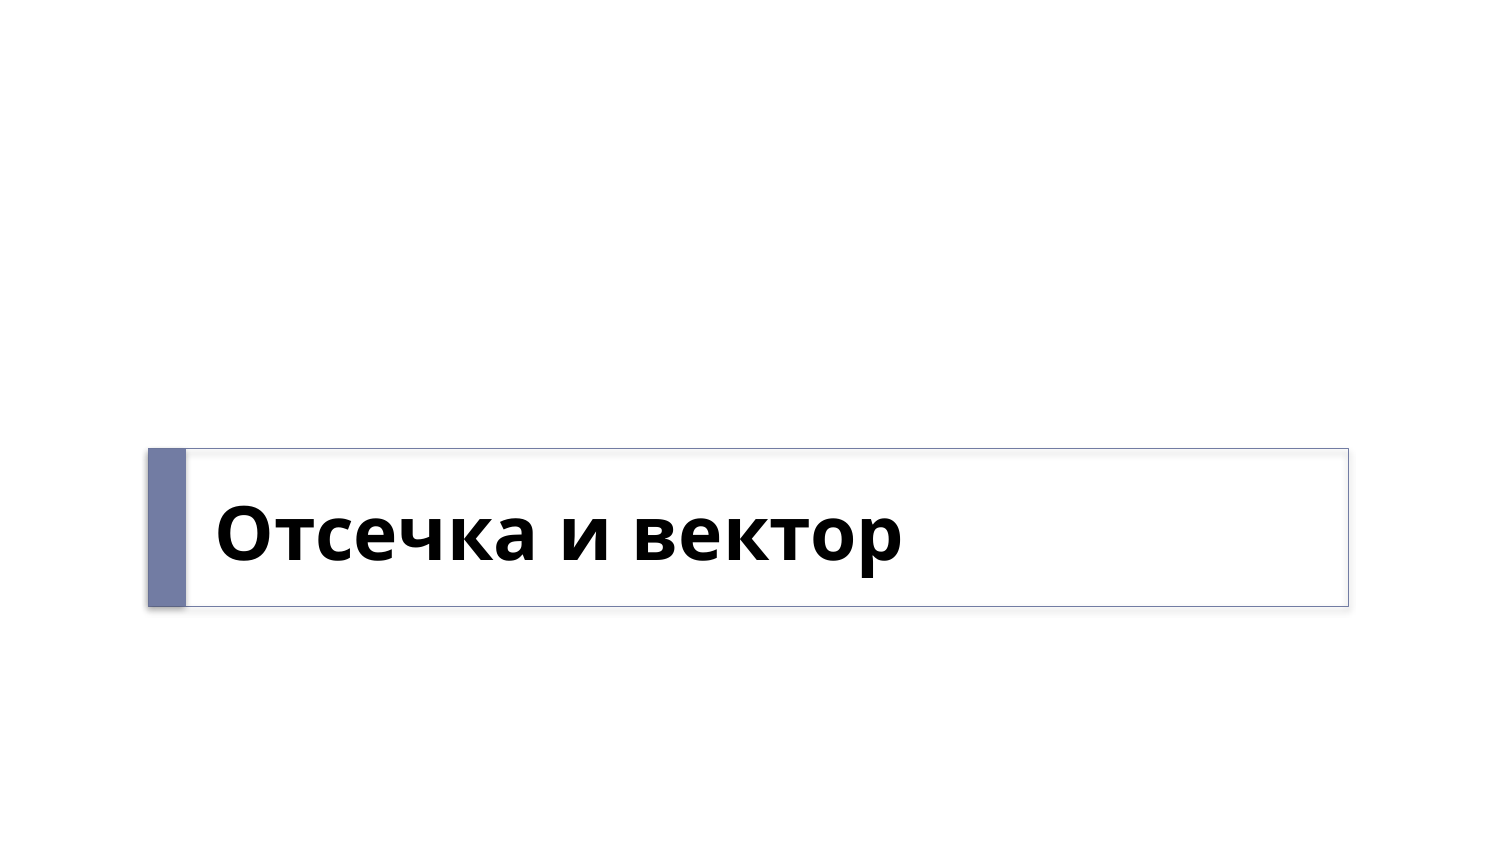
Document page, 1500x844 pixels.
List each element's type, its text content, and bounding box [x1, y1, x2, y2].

title Отсечка и вектор [200, 478, 1325, 600]
